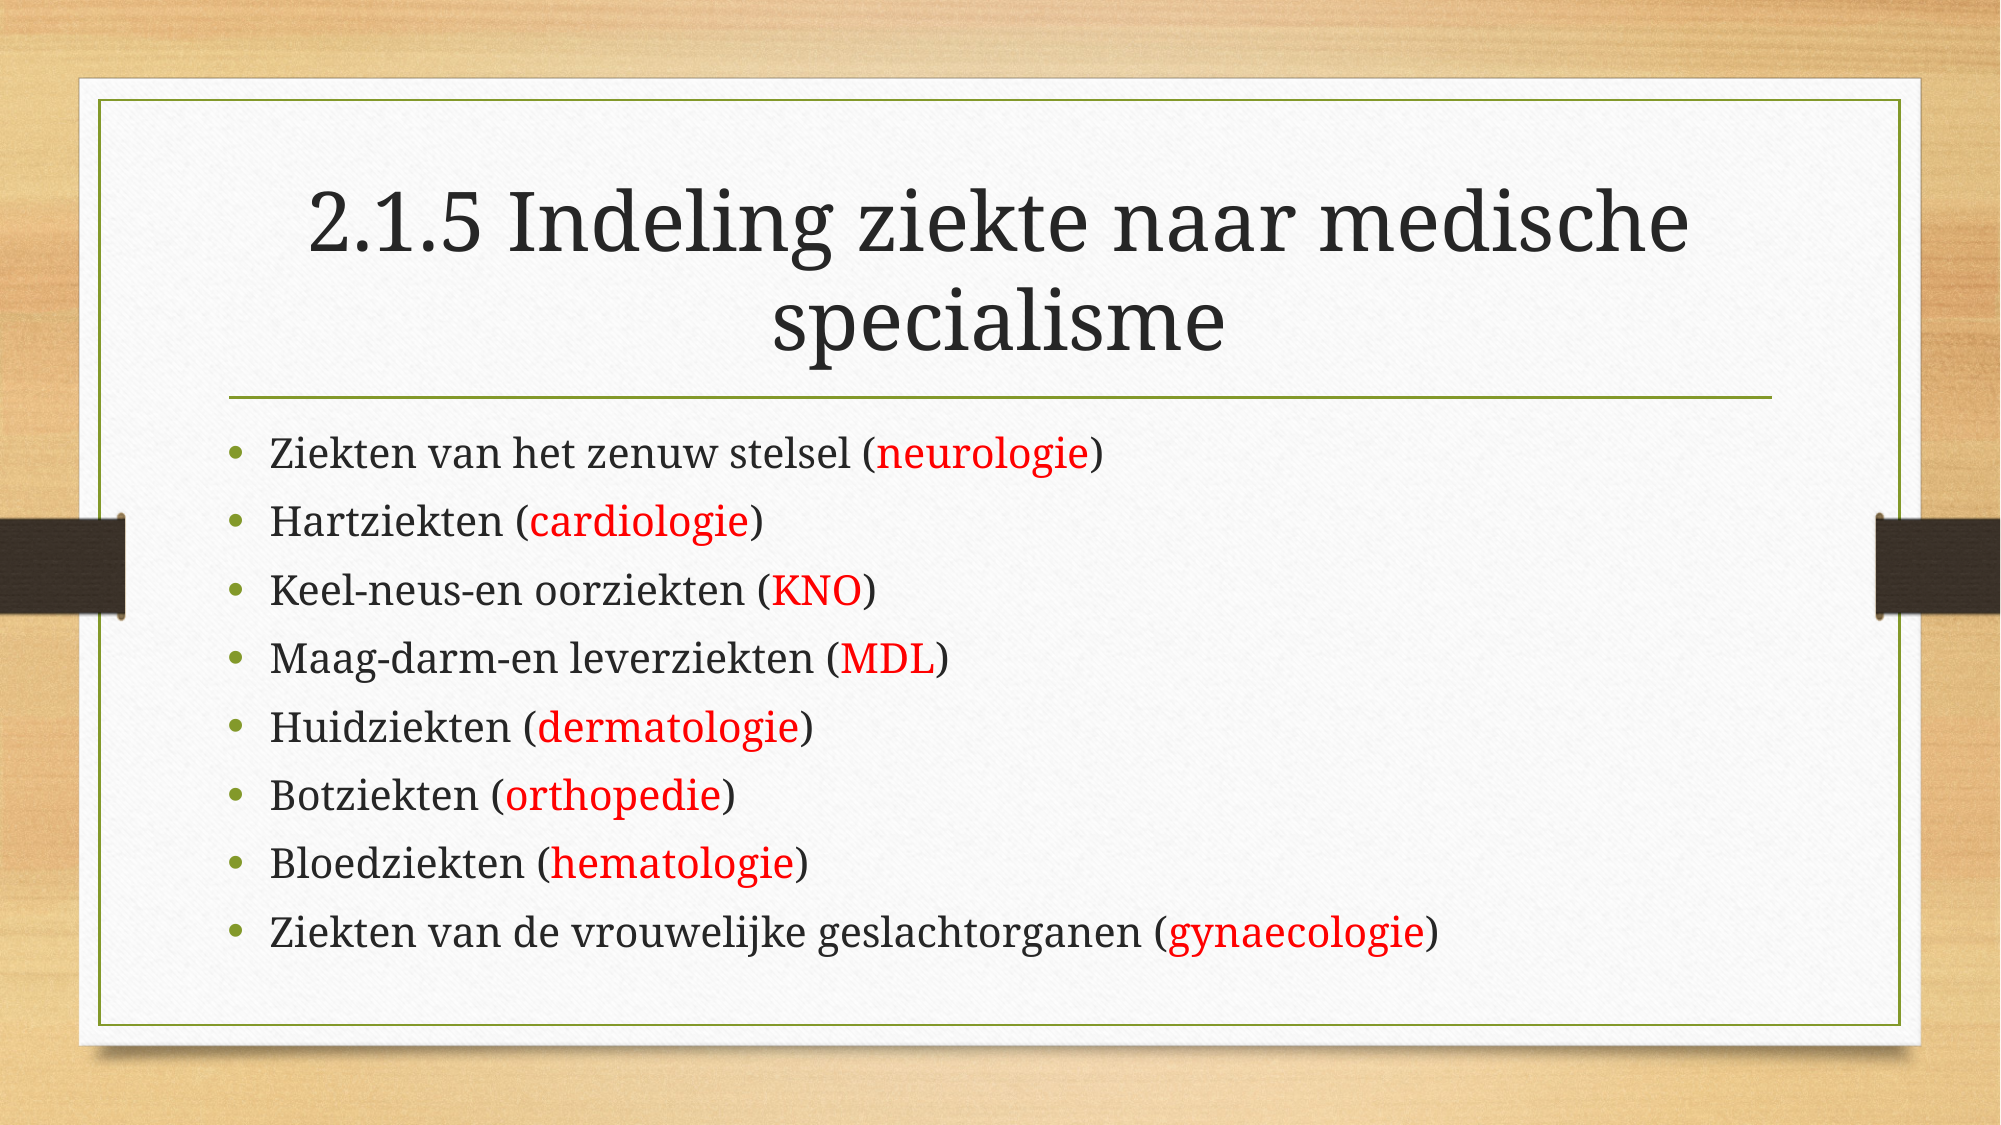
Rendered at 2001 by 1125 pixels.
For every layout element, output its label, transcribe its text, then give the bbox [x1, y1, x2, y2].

list Ziekten van het zenuw stelsel (neurologie) Hartziekten (cardiologie) Keel-neus-en oorziekten (KNO) Maag-darm-en leverziekten (MDL) Huidziekten (dermatologie) Botziekten (orthopedie) Bloedziekten (hematologie) Ziekten van de vrouwelijke geslachtorganen (gynaecologie) [212, 419, 1788, 964]
picture [0, 0, 2001, 1125]
title 2.1.5 Indeling ziekte naar medische specialisme [212, 161, 1788, 375]
